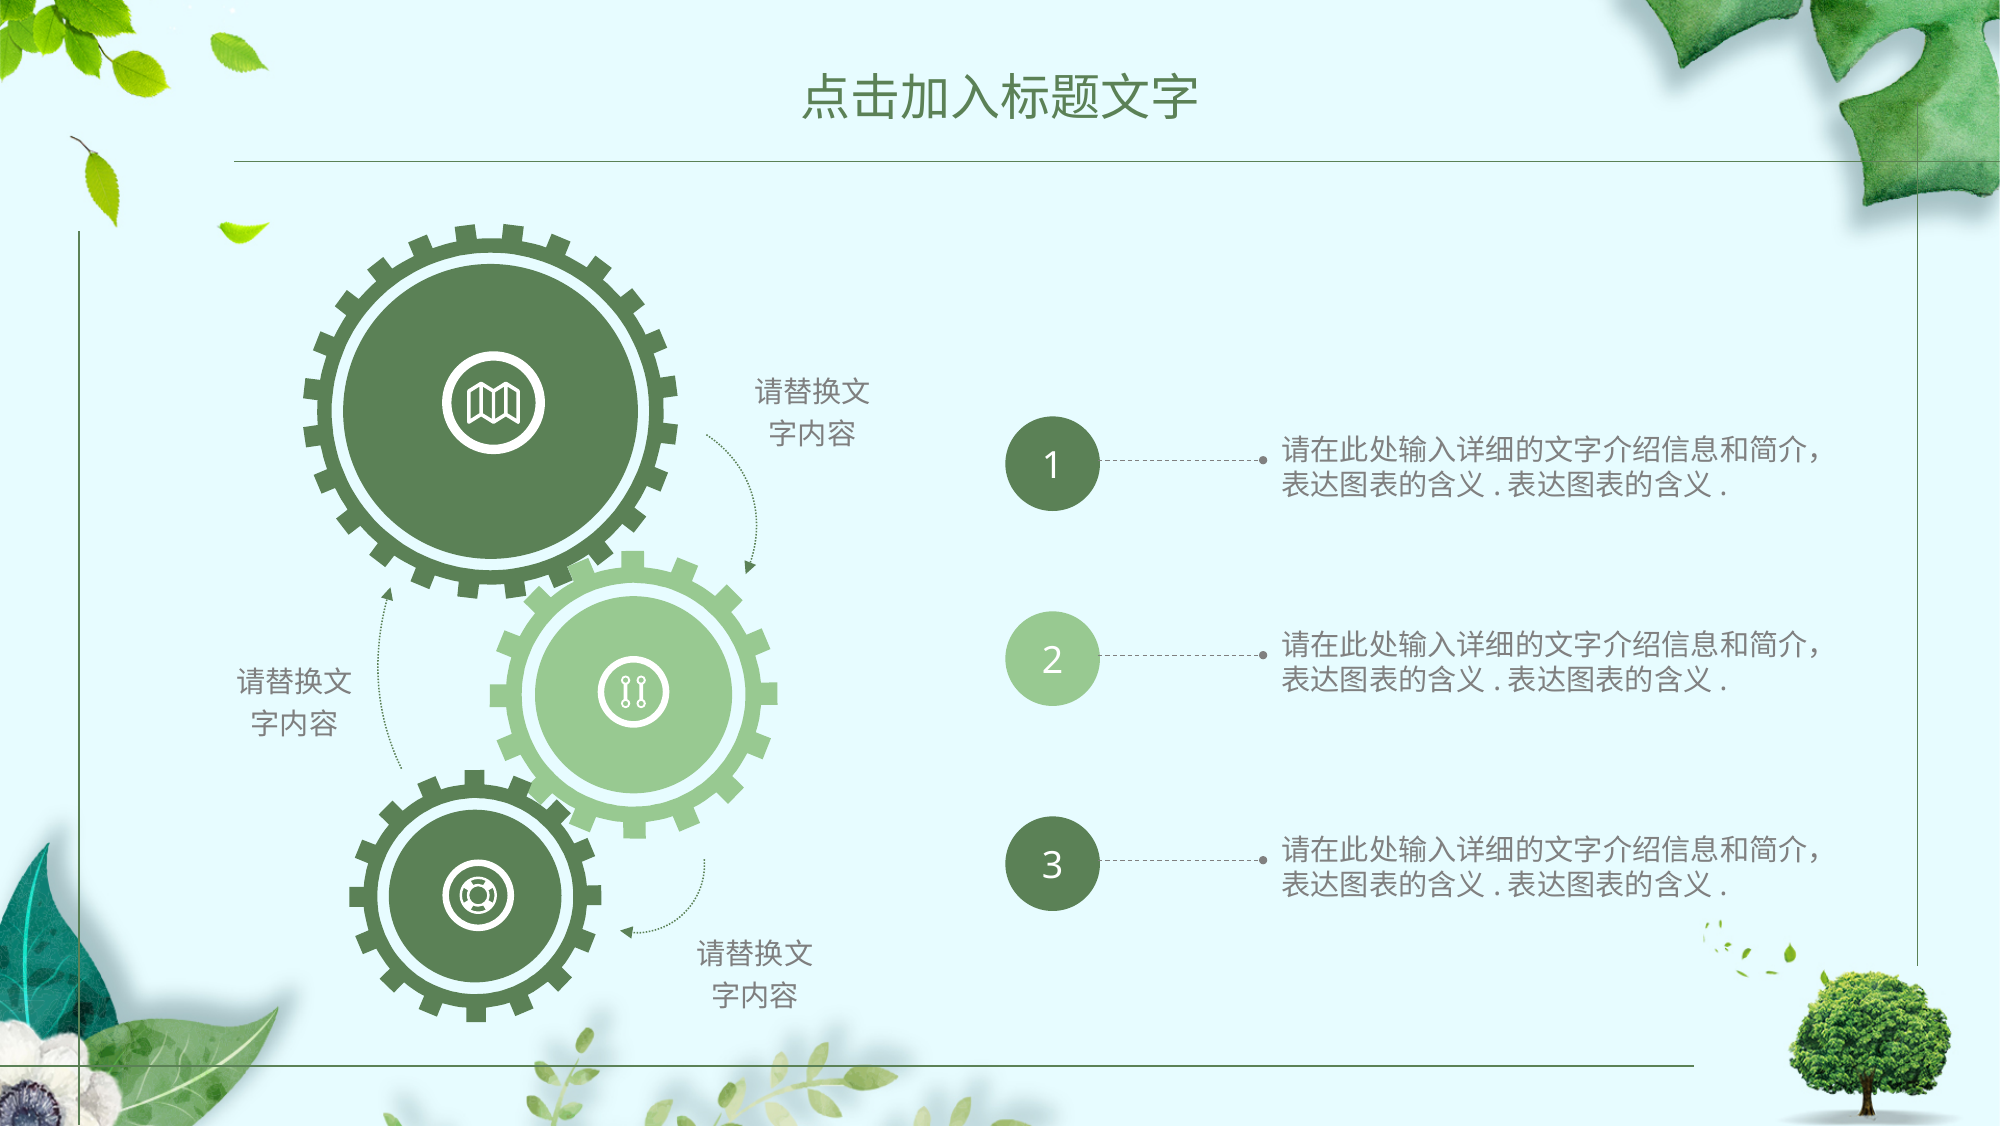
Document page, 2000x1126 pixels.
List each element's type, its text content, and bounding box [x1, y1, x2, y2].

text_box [234, 101, 2000, 966]
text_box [597, 655, 670, 728]
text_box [0, 230, 1694, 1126]
picture [0, 0, 2000, 230]
picture [1694, 966, 2000, 1126]
text_box 点击加入标题文字 [632, 58, 1368, 101]
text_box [144, 340, 918, 874]
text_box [441, 350, 546, 455]
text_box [442, 859, 515, 932]
